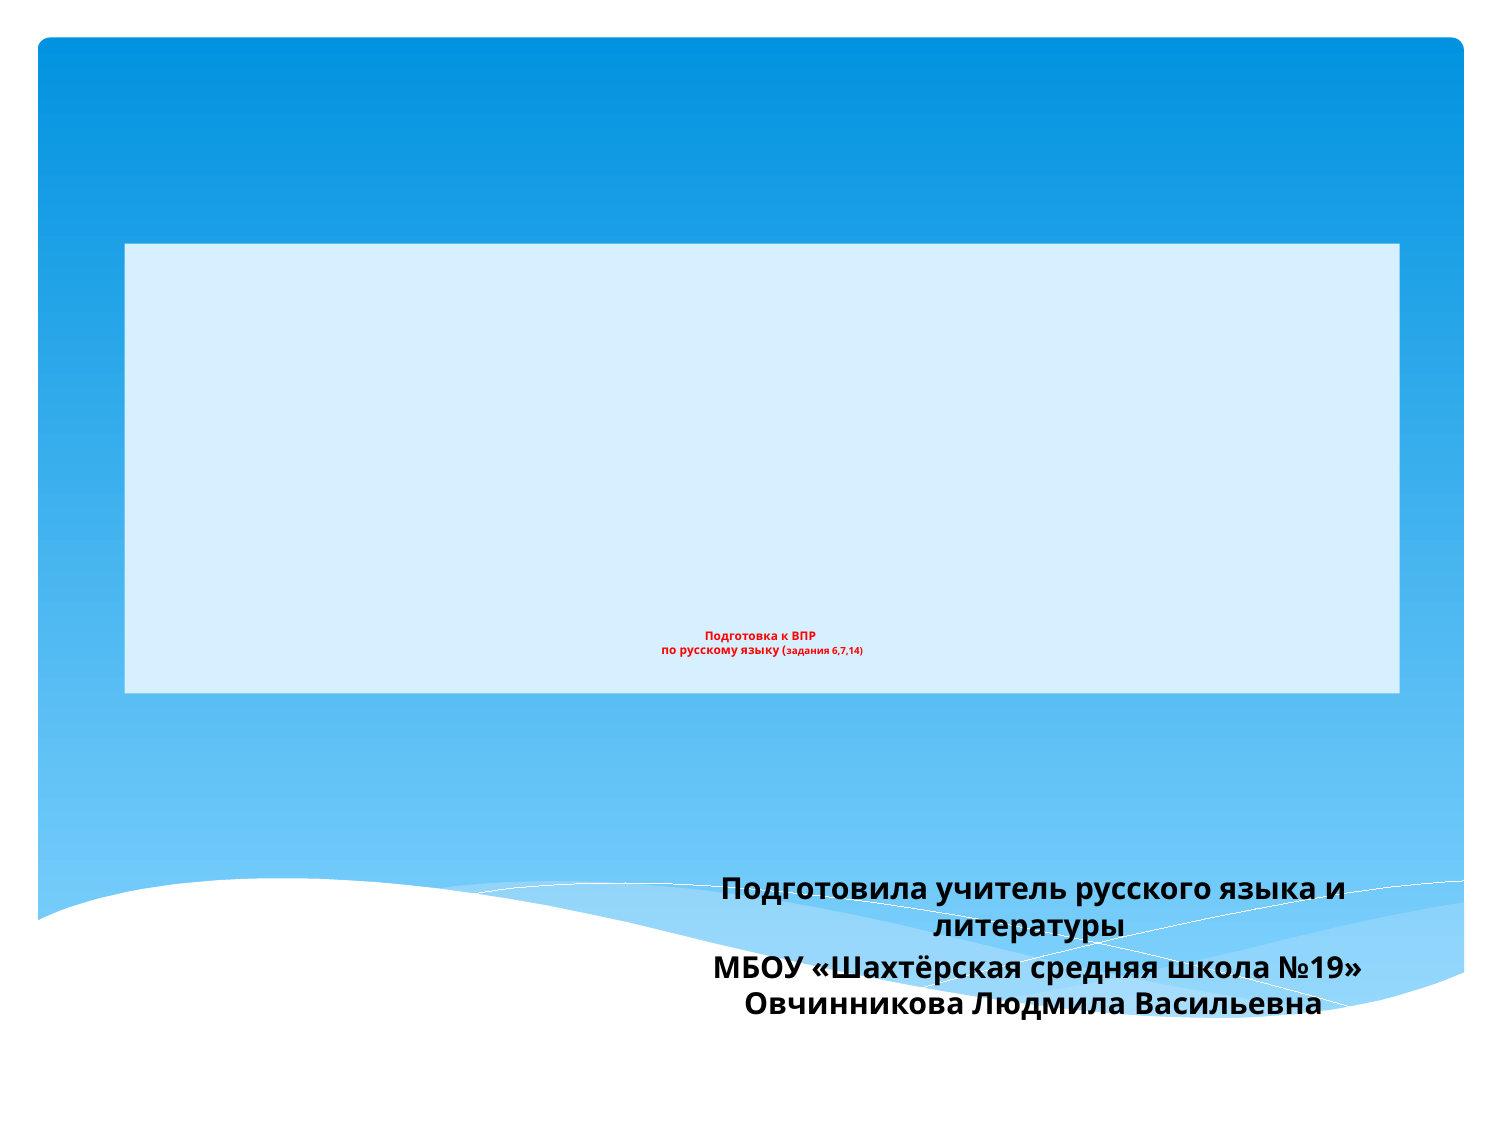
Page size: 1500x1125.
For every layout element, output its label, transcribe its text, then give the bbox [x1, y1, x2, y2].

subtitle Подготовила учитель русского языка и литературы МБОУ «Шахтёрская средняя школа №19» Овчинникова Людмила Васильевна [667, 822, 1400, 1035]
title Подготовка к ВПР по русскому языку (задания 6,7,14) [124, 243, 1400, 694]
